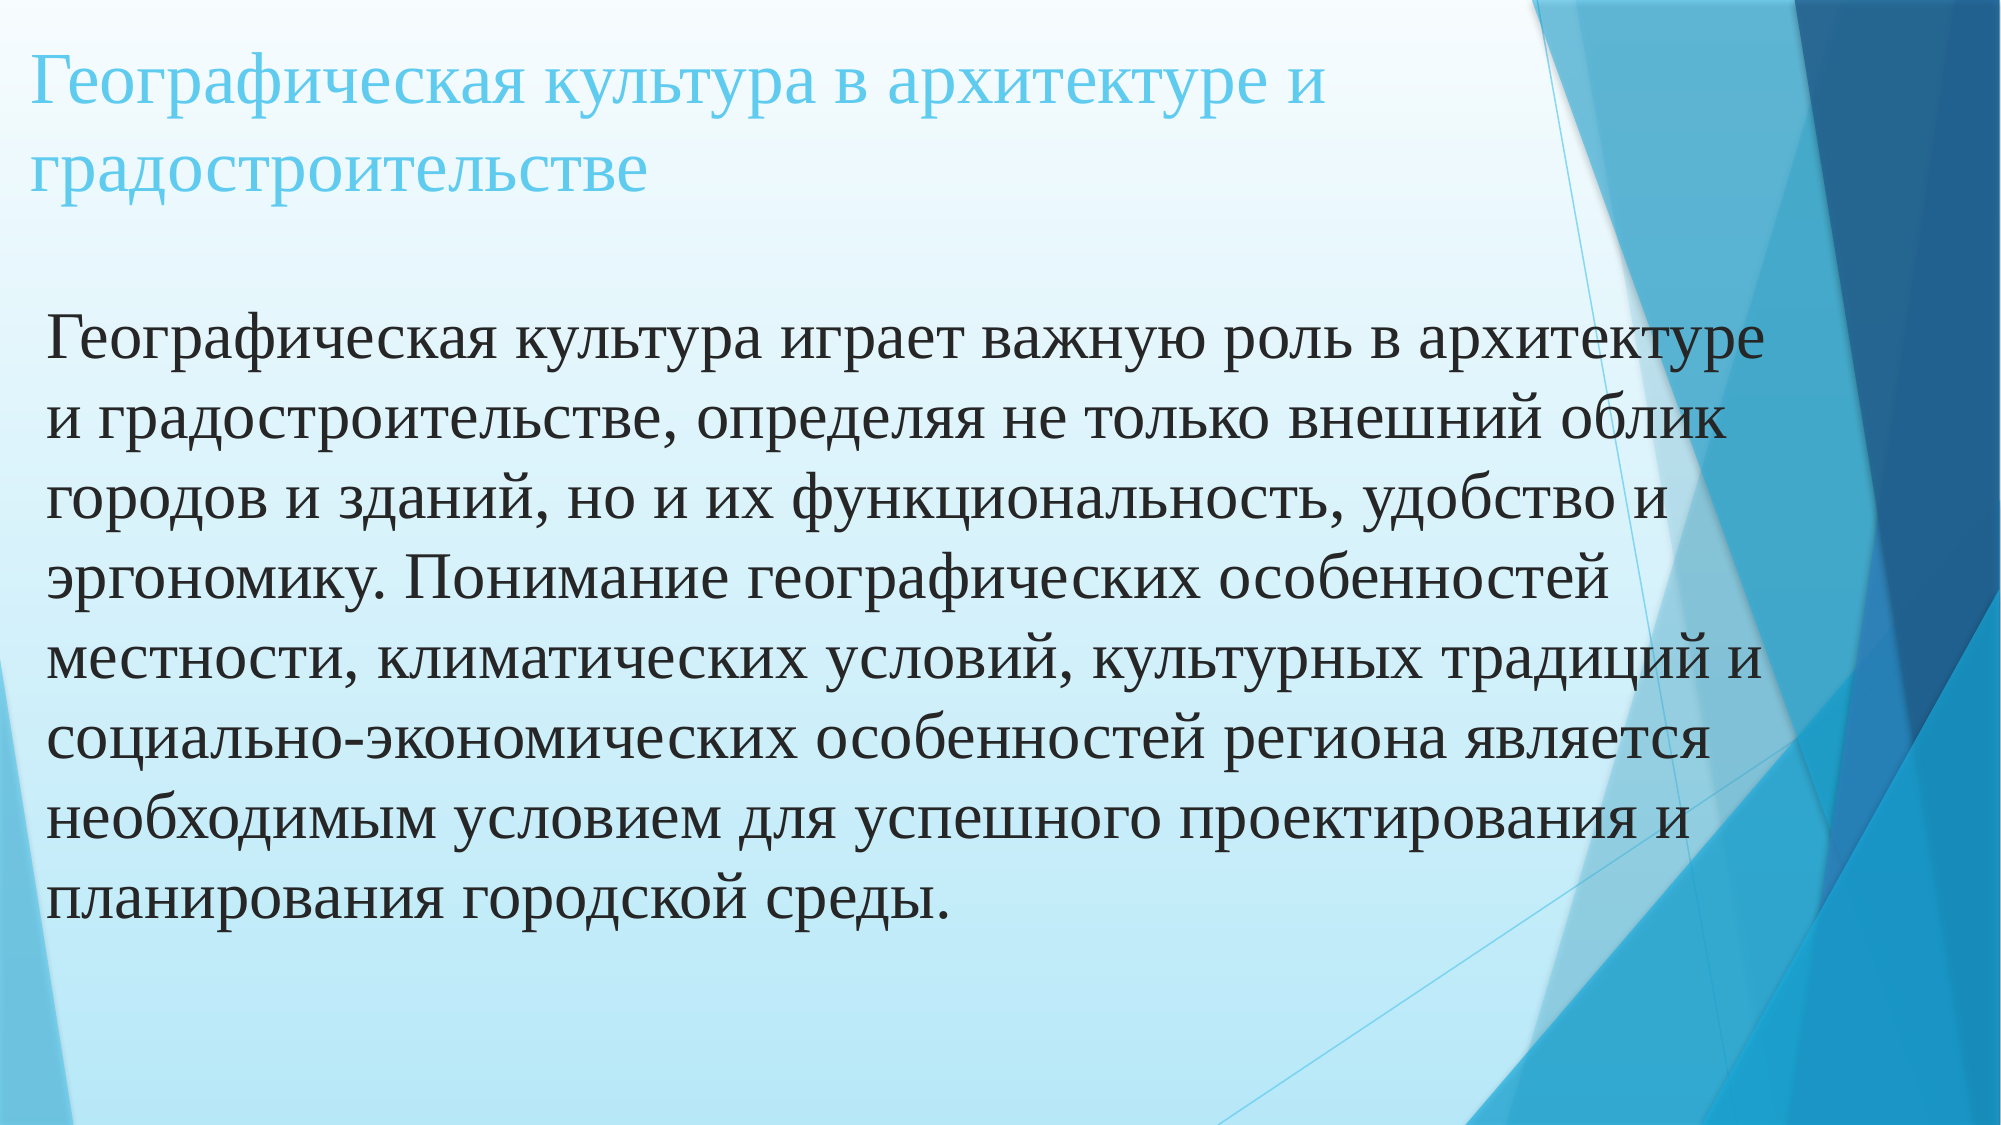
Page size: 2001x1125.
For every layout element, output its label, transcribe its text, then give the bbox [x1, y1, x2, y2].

list Географическая культура играет важную роль в архитектуре и градостроительстве, определяя не только внешний облик городов и зданий, но и их функциональность, удобство и эргономику. Понимание географических особенностей местности, климатических условий, культурных традиций и социально-экономических особенностей региона является необходимым условием для успешного проектирования и планирования городской среды. [31, 284, 1809, 1125]
title Географическая культура в архитектуре и градостроительстве [15, 22, 1966, 215]
